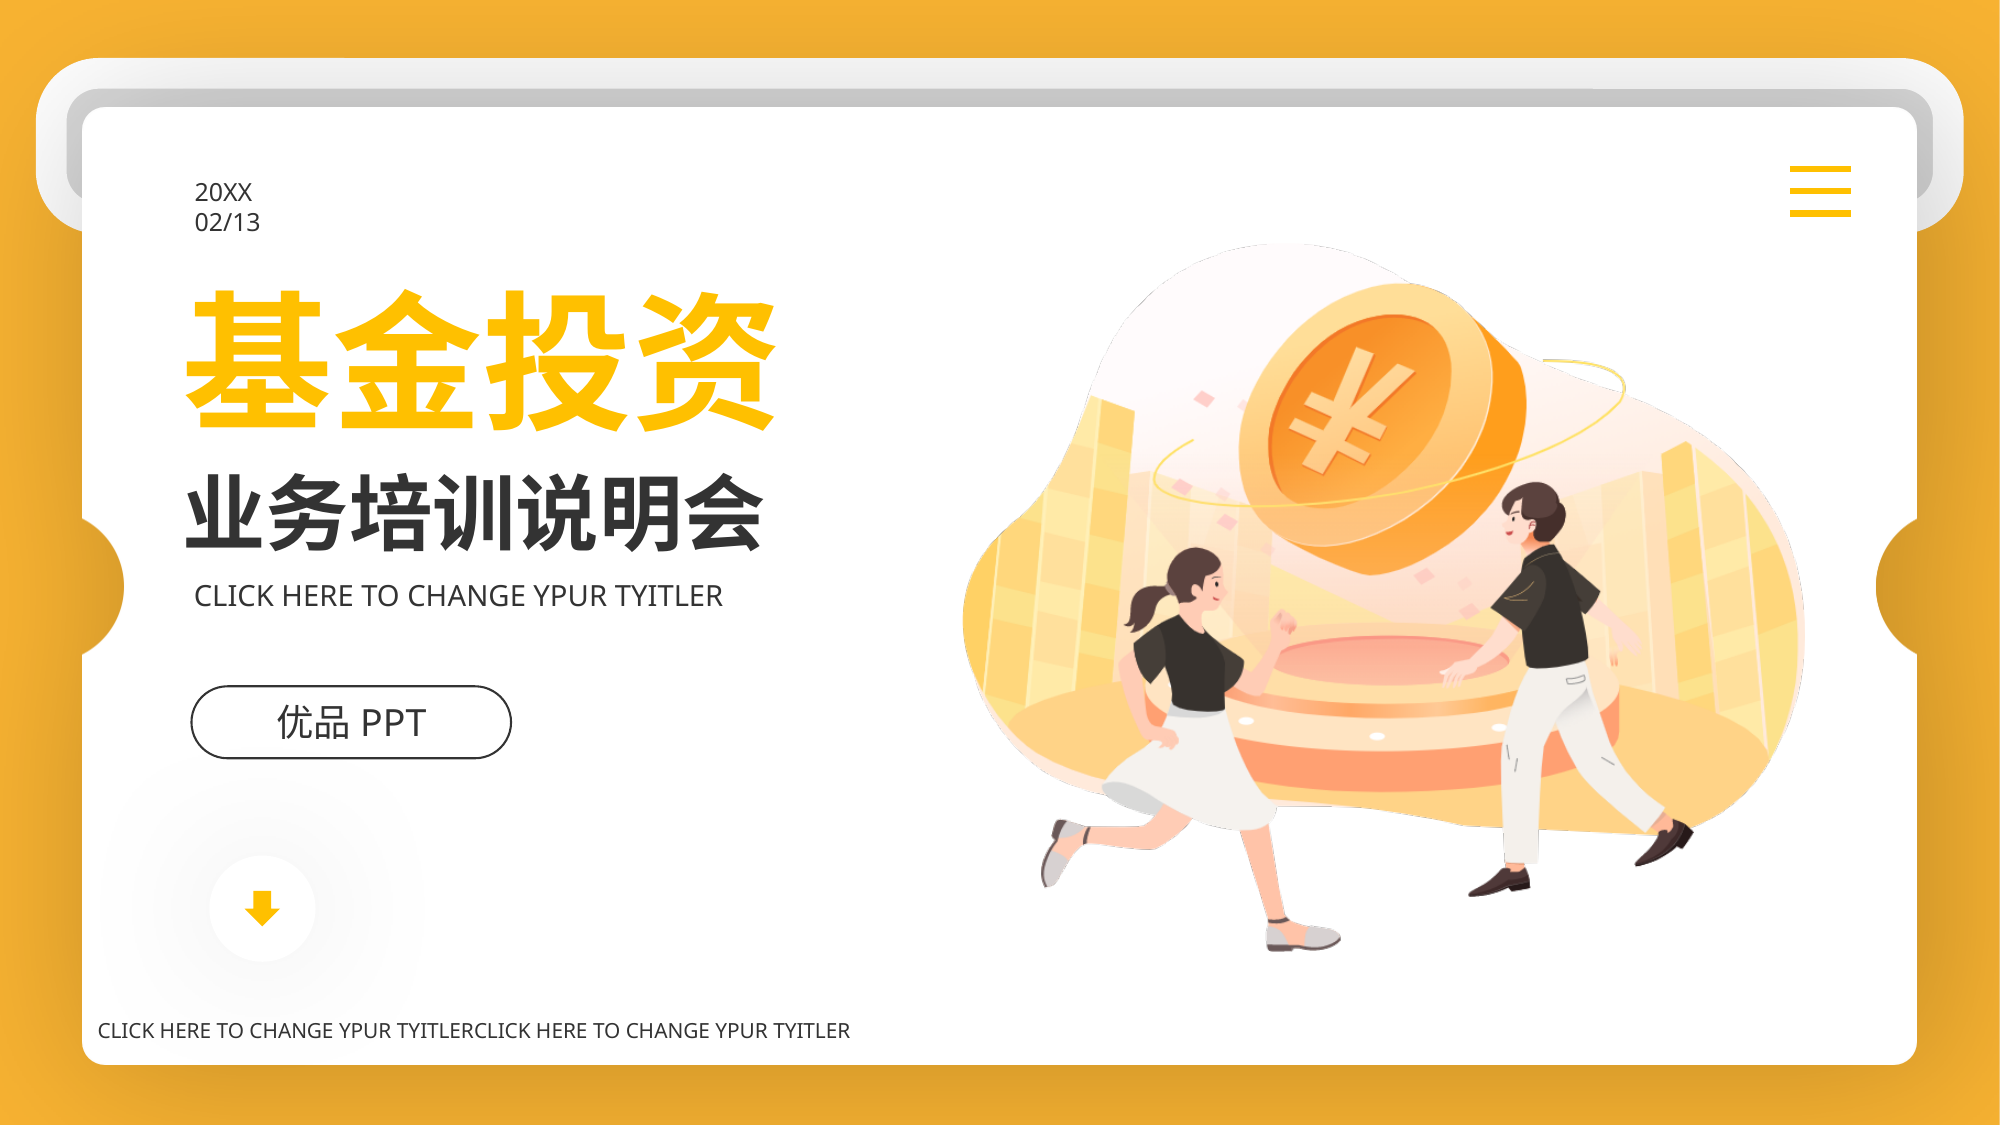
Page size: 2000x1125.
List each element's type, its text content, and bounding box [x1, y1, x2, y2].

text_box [209, 855, 316, 962]
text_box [191, 686, 512, 759]
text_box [1789, 169, 1851, 214]
picture [82, 107, 1917, 1065]
text_box CLICK HERE TO CHANGE YPUR TYITLERCLICK HERE TO CHANGE YPUR TYITLER [83, 1065, 1917, 1076]
